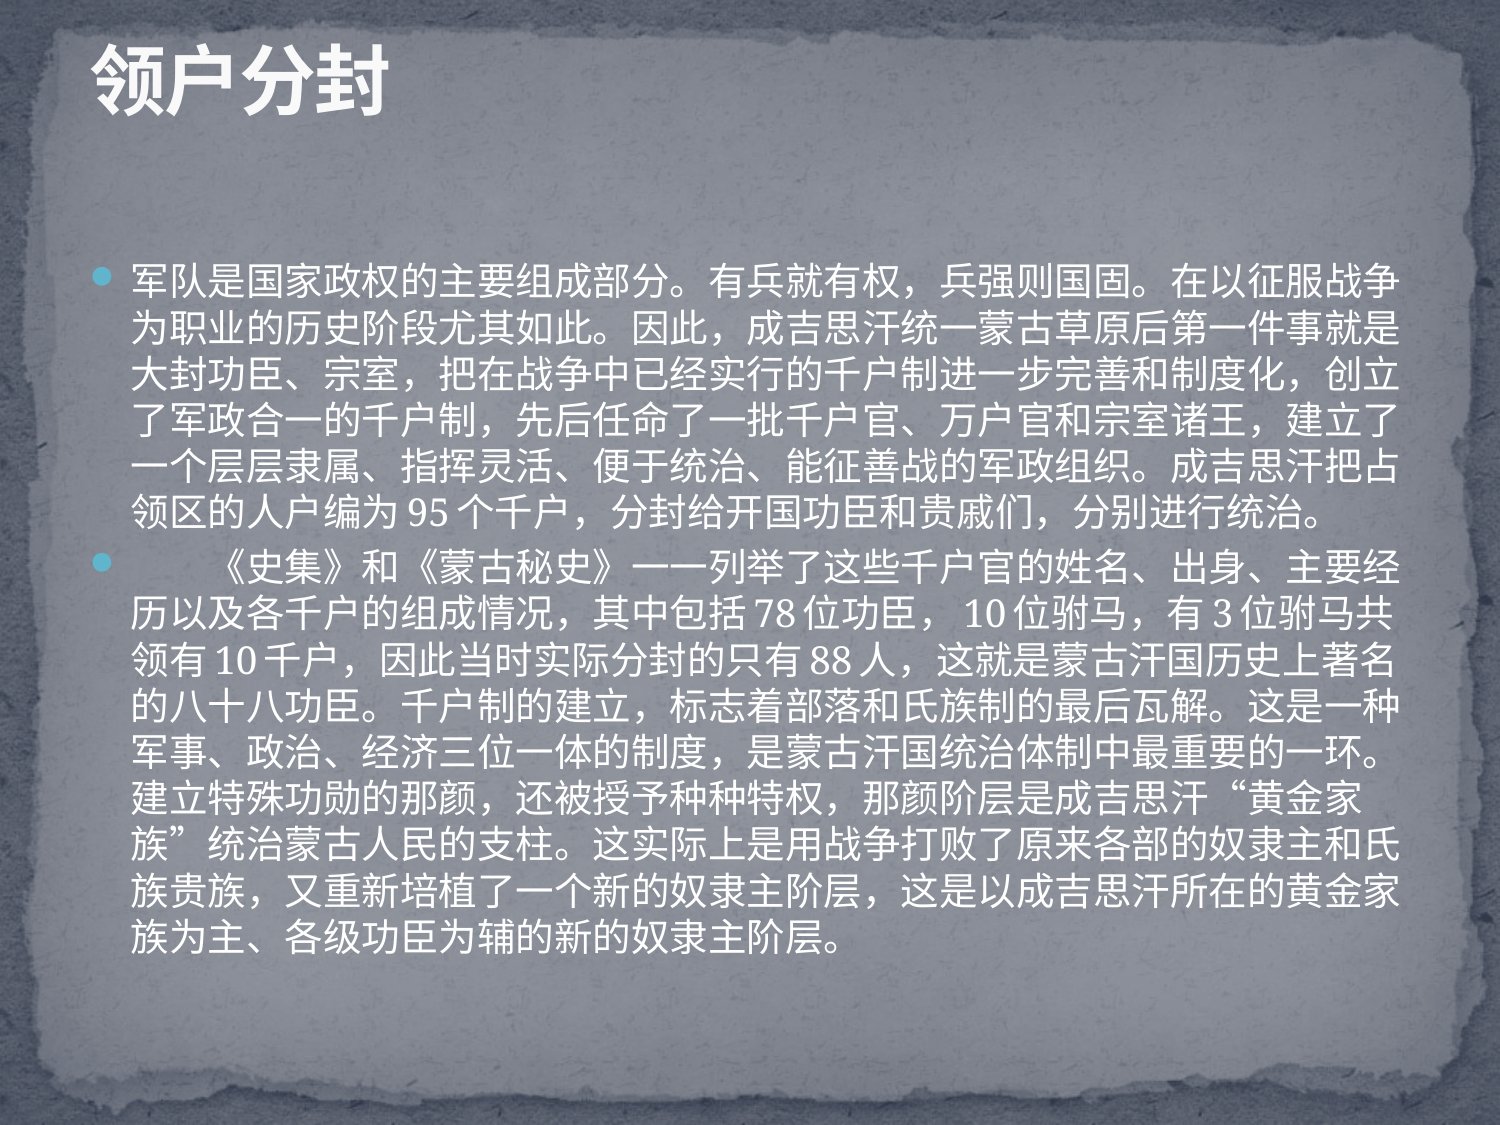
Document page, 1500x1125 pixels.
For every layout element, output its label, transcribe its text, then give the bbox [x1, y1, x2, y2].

title 领户分封 [74, 24, 1425, 225]
list 军队是国家政权的主要组成部分。有兵就有权，兵强则国固。在以征服战争为职业的历史阶段尤其如此。因此，成吉思汗统一蒙古草原后第一件事就是大封功臣、宗室，把在战争中已经实行的千户制进一步完善和制度化，创立了军政合一的千户制，先后任命了一批千户官、万户官和宗室诸王，建立了一个层层隶属、指挥灵活、便于统治、能征善战的军政组织。成吉思汗把占领区的人户编为95个千户，分封给开国功臣和贵戚们，分别进行统治。 《史集》和《蒙古秘史》一一列举了这些千户官的姓名、出身、主要经历以及各千户的组成情况，其中包括78位功臣，10位驸马，有3位驸马共领有10千户，因此当时实际分封的只有88人，这就是蒙古汗国历史上著名的八十八功臣。千户制的建立，标志着部落和氏族制的最后瓦解。这是一种军事、政治、经济三位一体的制度，是蒙古汗国统治体制中最重要的一环。建立特殊功勋的那颜，还被授予种种特权，那颜阶层是成吉思汗“黄金家族”统治蒙古人民的支柱。这实际上是用战争打败了原来各部的奴隶主和氏族贵族，又重新培植了一个新的奴隶主阶层，这是以成吉思汗所在的黄金家族为主、各级功臣为辅的新的奴隶主阶层。 [75, 249, 1425, 1000]
